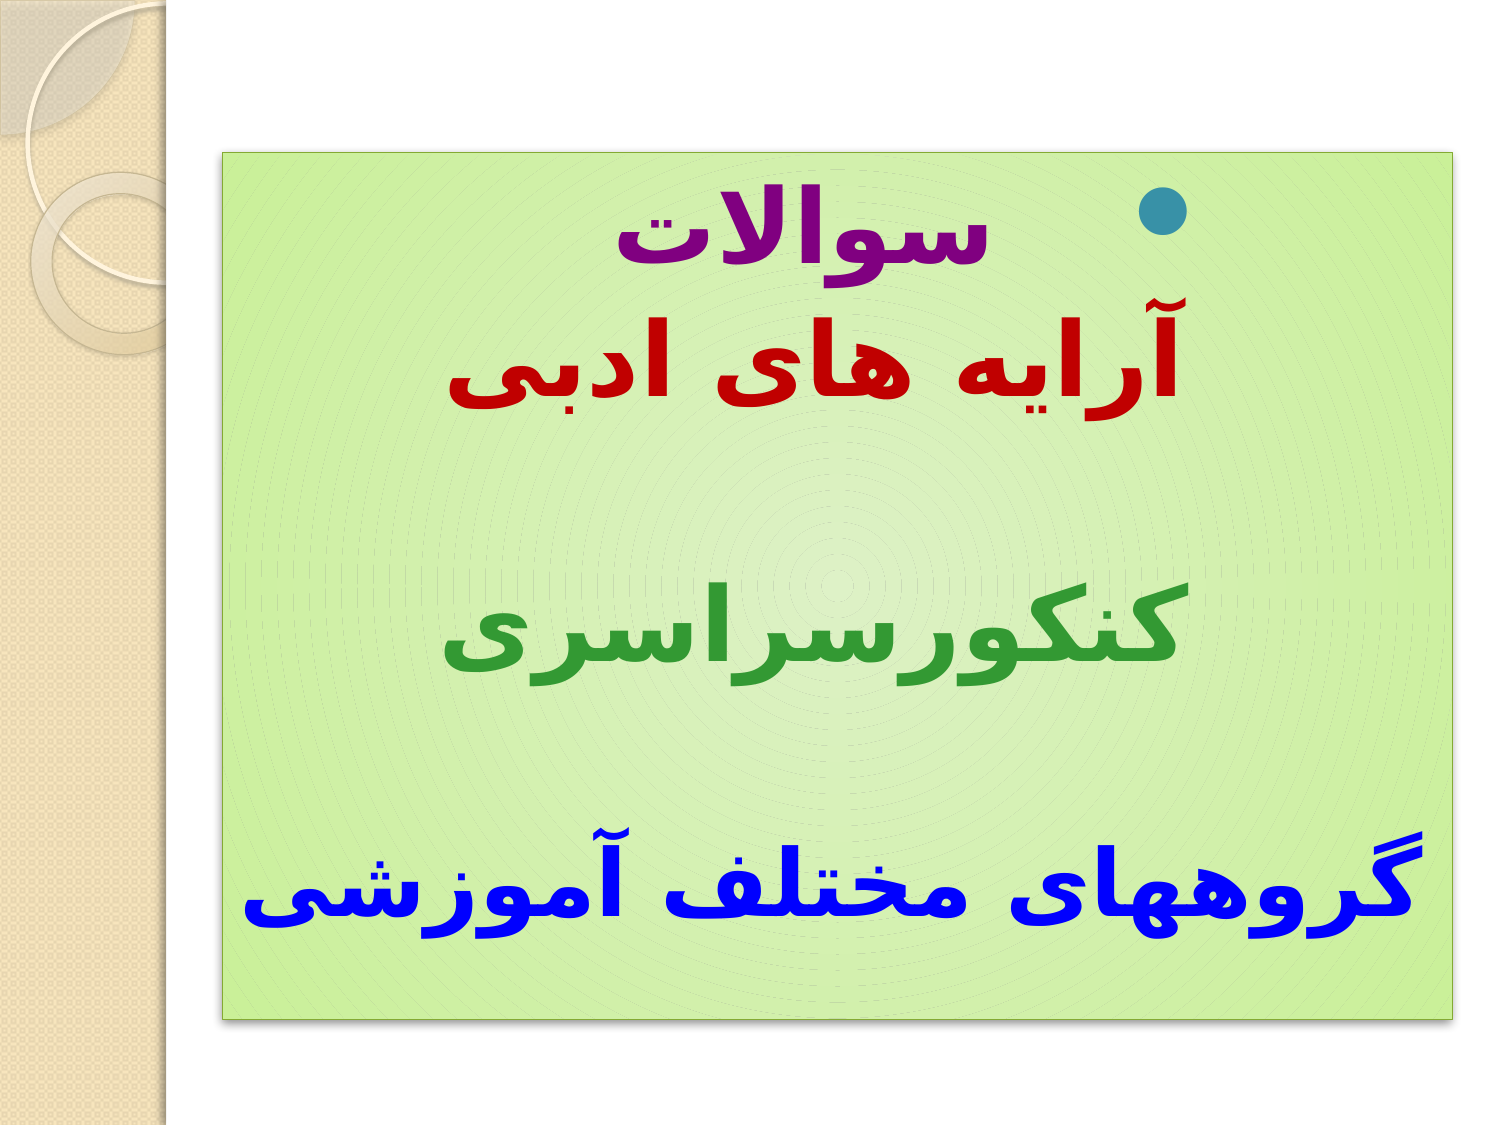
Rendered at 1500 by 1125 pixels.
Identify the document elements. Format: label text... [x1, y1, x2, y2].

list سوالات آرایه های ادبی کنکورسراسری گروههای مختلف آموزشی [222, 152, 1453, 1020]
